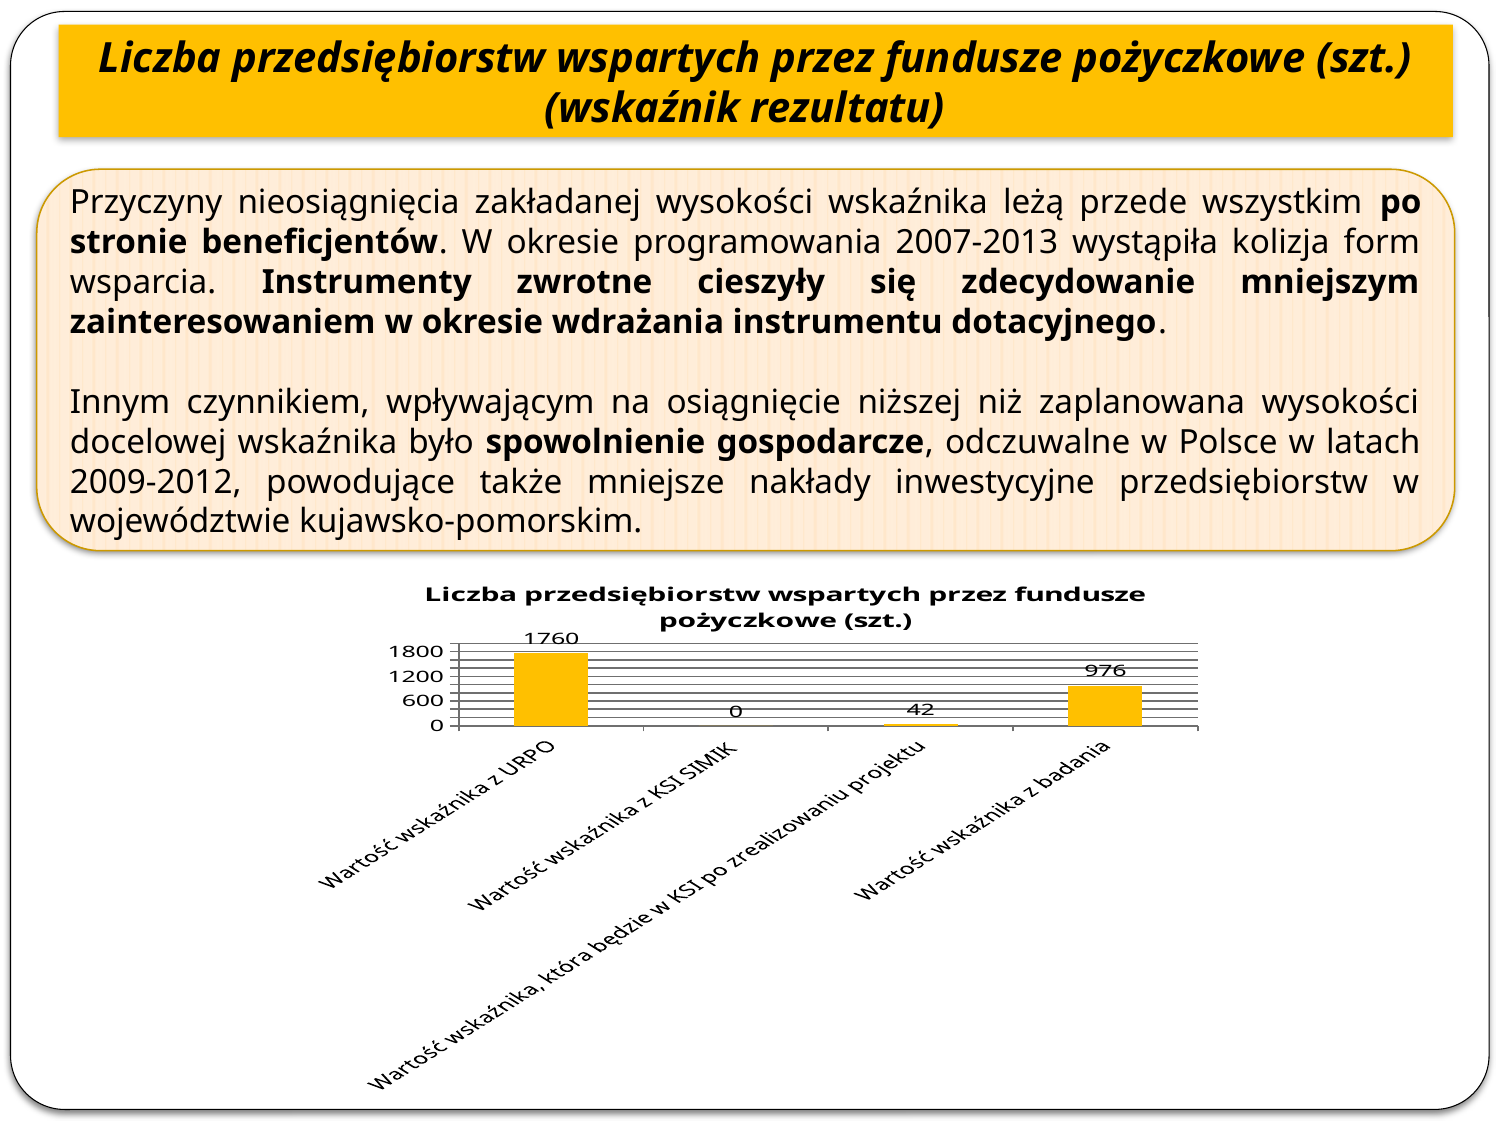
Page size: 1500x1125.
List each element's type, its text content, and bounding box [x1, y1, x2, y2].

chart [283, 562, 1217, 1096]
text_box Liczba przedsiębiorstw wspartych przez fundusze pożyczkowe (szt.) (wskaźnik rezultatu) [58, 24, 1453, 138]
text_box Przyczyny nieosiągnięcia zakładanej wysokości wskaźnika leżą przede wszystkim po stronie beneficjentów. W okresie programowania 2007-2013 wystąpiła kolizja form wsparcia. Instrumenty zwrotne cieszyły się zdecydowanie mniejszym zainteresowaniem w okresie wdrażania instrumentu dotacyjnego. Innym czynnikiem, wpływającym na osiągnięcie niższej niż zaplanowana wysokości docelowej wskaźnika było spowolnienie gospodarcze, odczuwalne w Polsce w latach 2009-2012, powodujące także mniejsze nakłady inwestycyjne przedsiębiorstw w województwie kujawsko-pomorskim. [35, 168, 1456, 552]
